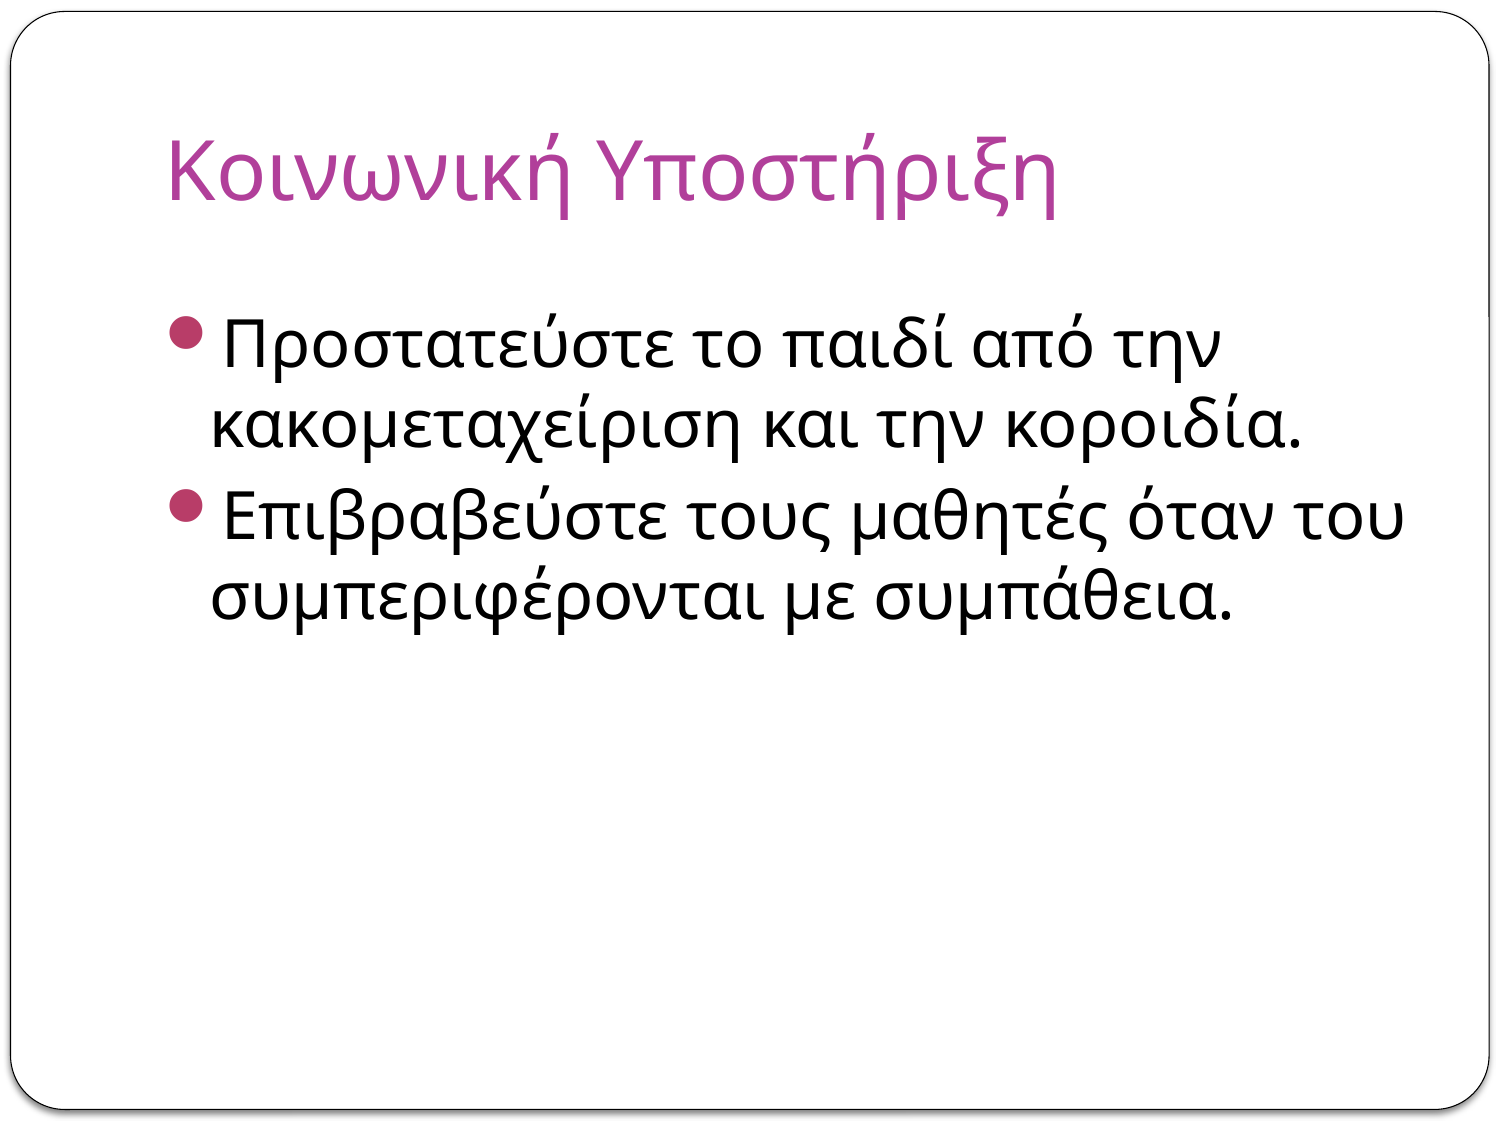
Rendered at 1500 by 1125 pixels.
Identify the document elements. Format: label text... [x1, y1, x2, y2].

list Προστατεύστε το παιδί από την κακομεταχείριση και την κοροιδία. Επιβραβεύστε τους μαθητές όταν του συμπεριφέρονται με συμπάθεια. [150, 292, 1425, 988]
title Κοινωνική Υποστήριξη [150, 45, 1425, 233]
